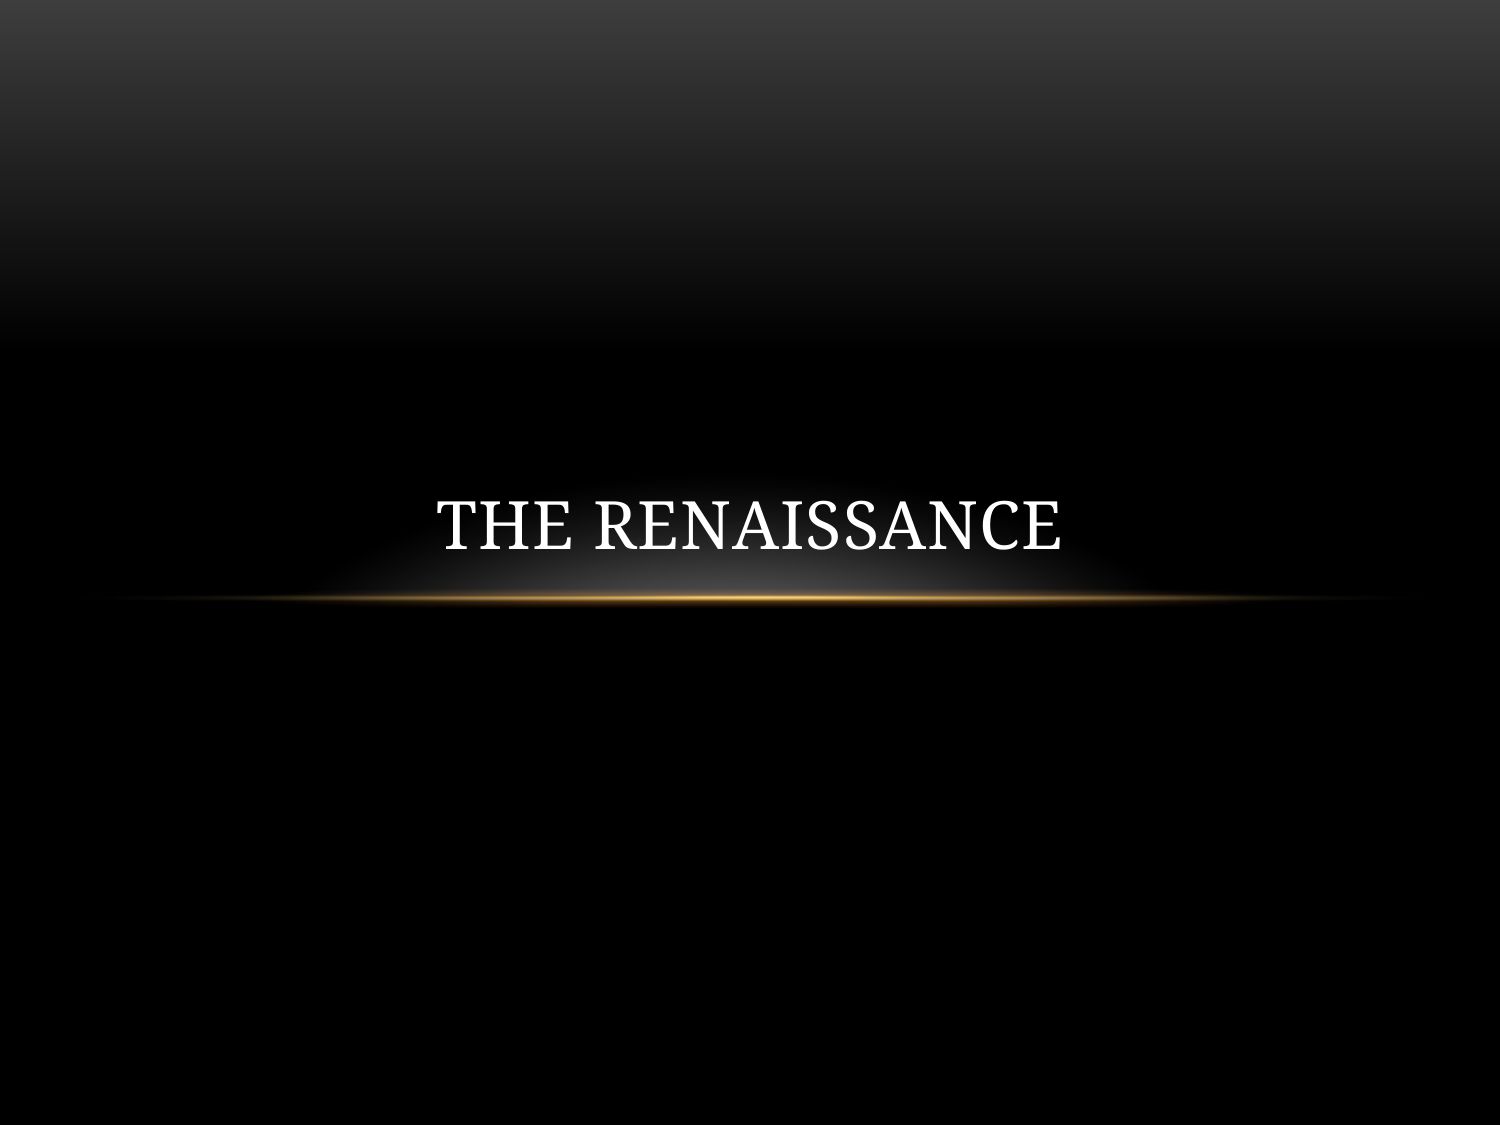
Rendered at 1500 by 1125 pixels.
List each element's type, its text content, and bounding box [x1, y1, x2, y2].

picture [0, 0, 1500, 750]
title The Renaissance [112, 329, 1388, 571]
